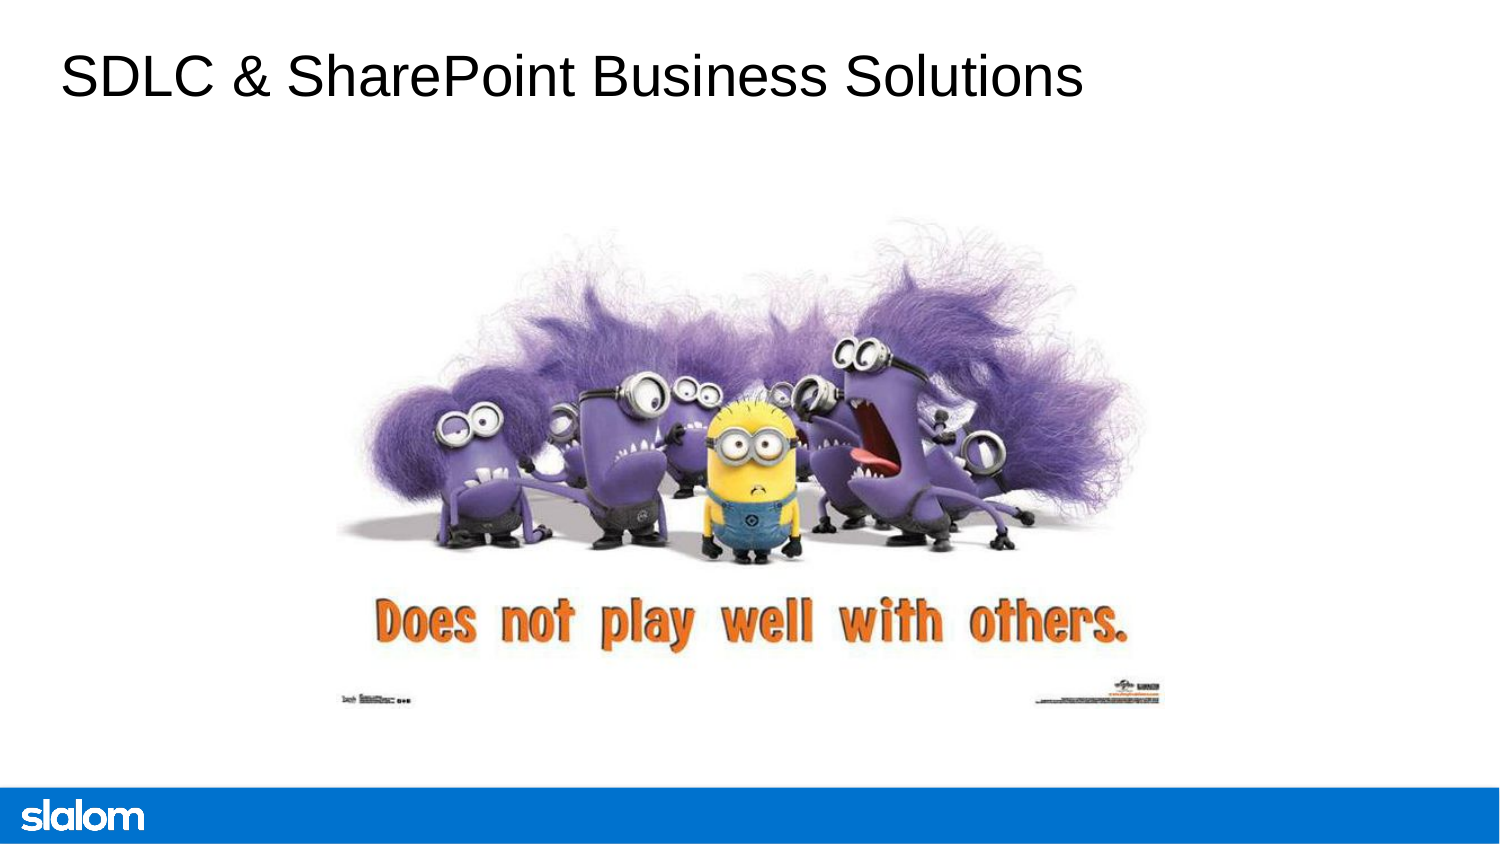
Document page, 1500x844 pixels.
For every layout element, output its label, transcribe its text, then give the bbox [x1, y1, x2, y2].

title SDLC & SharePoint Business Solutions [38, 34, 1463, 118]
picture [21, 799, 144, 831]
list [336, 163, 1165, 709]
